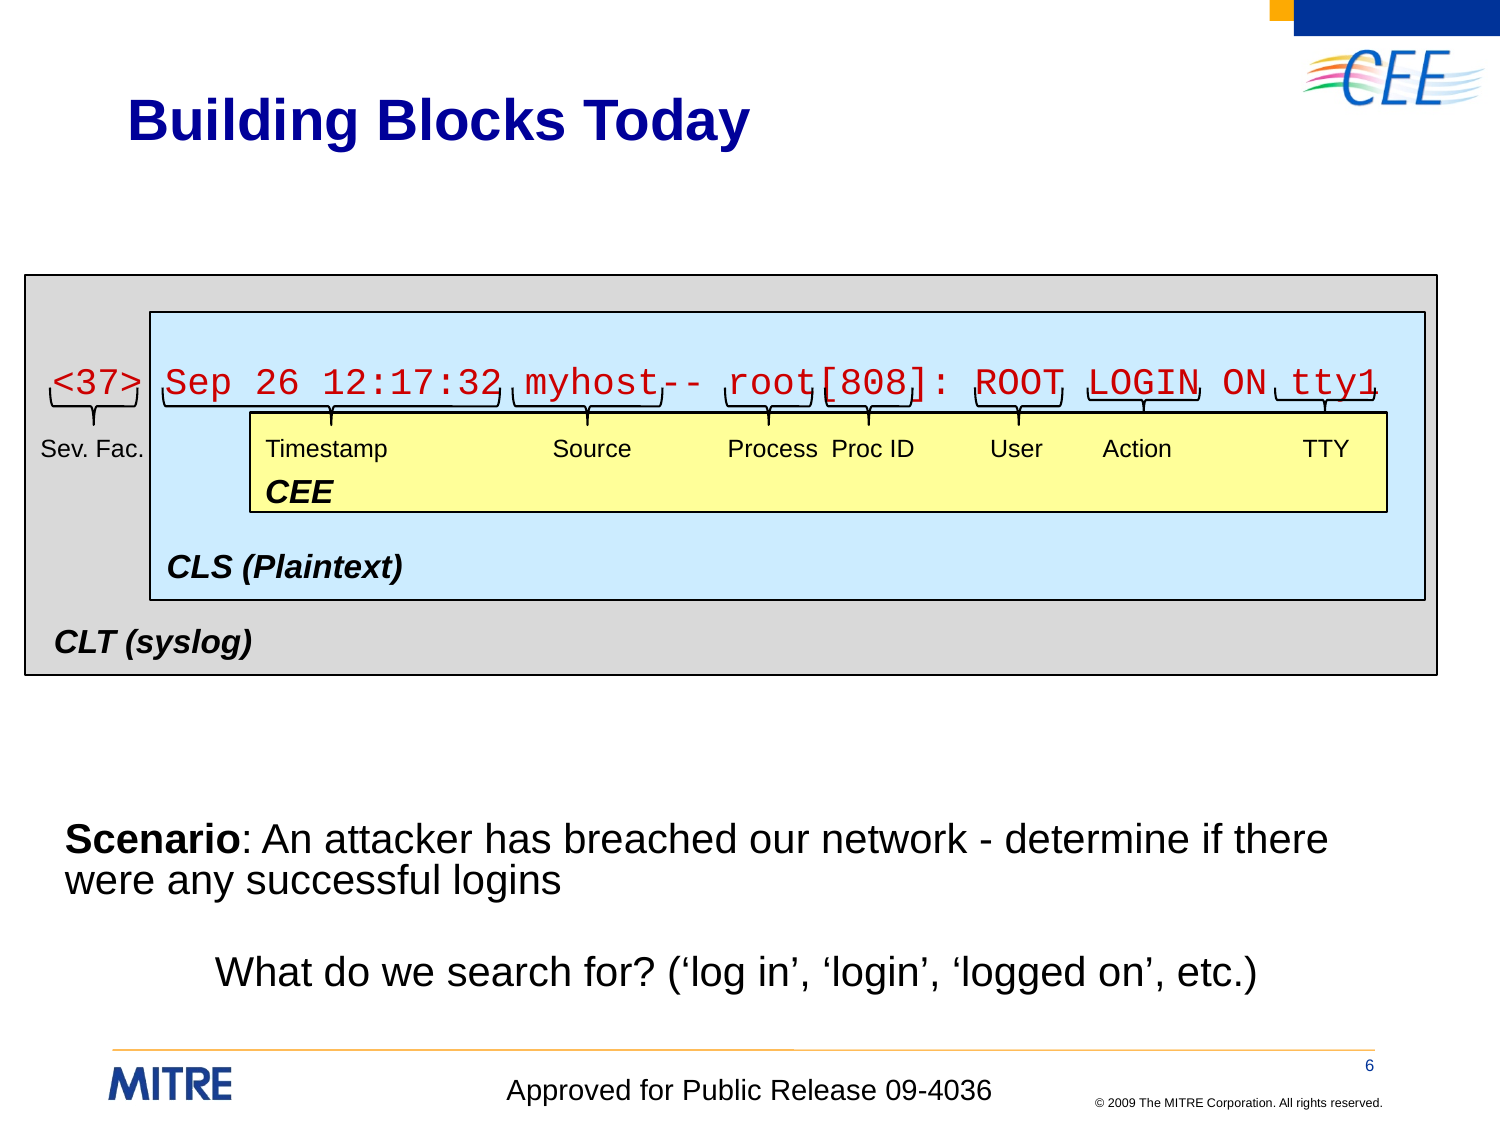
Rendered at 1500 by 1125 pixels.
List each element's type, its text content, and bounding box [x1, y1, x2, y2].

picture [1290, 37, 1500, 122]
title Building Blocks Today [112, 45, 1375, 200]
slide_number 6 [1301, 1049, 1390, 1076]
text_box Scenario: An attacker has breached our network - determine if there were any successful logins What do we search for? (‘log in’, ‘login’, ‘logged on’, etc.) [49, 812, 1400, 1003]
picture [103, 1064, 236, 1106]
text_box [24, 275, 1438, 675]
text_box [162, 387, 1388, 519]
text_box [37, 312, 1500, 601]
text_box CLT (syslog) [39, 612, 268, 668]
text_box Sev. Fac. [25, 425, 32, 470]
